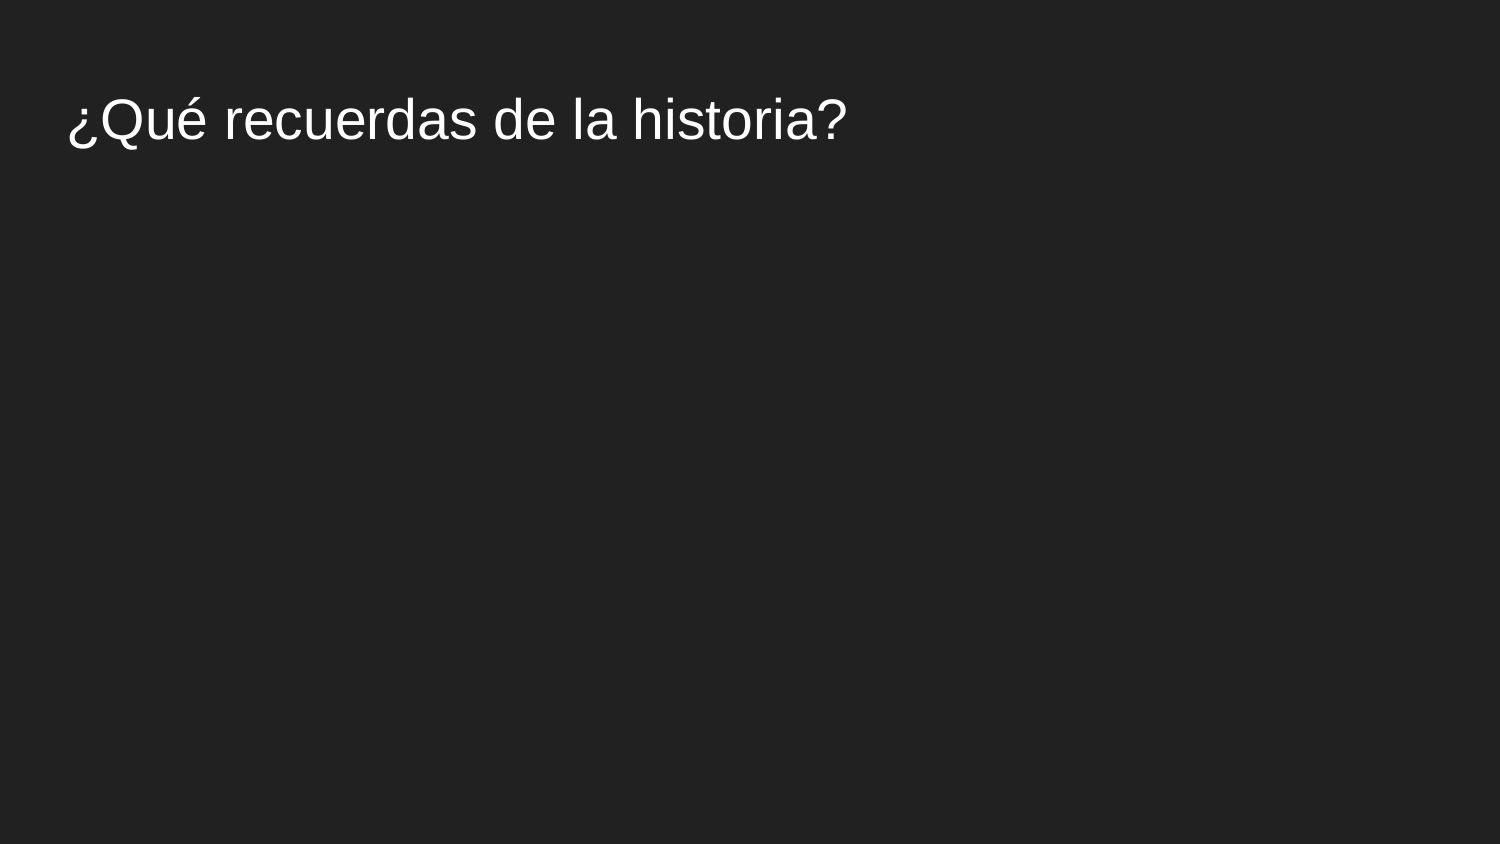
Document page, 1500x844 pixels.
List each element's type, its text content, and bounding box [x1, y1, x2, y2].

title ¿Qué recuerdas de la historia? [51, 72, 1449, 167]
